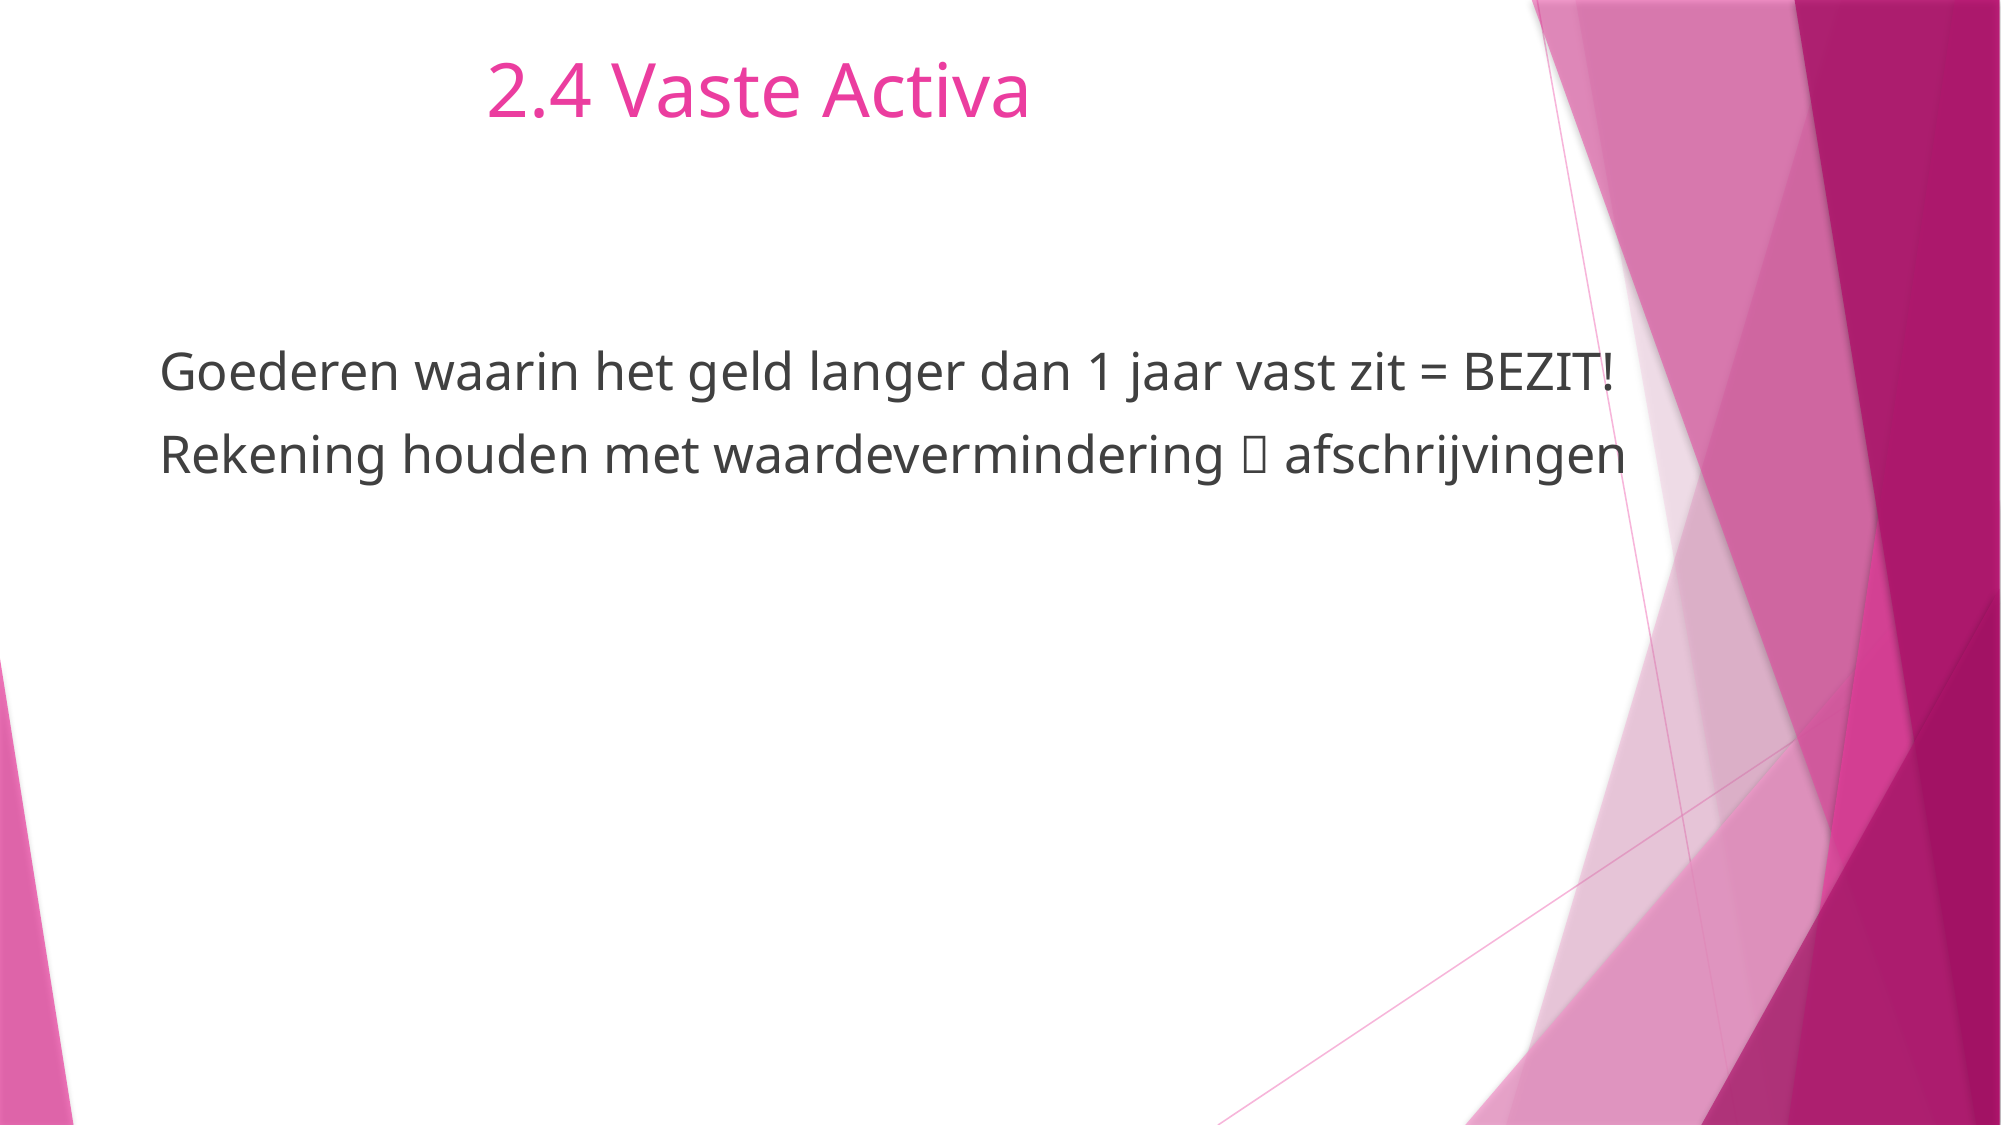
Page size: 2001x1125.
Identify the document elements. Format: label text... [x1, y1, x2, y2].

list Goederen waarin het geld langer dan 1 jaar vast zit = BEZIT! Rekening houden met waardevermindering  afschrijvingen [144, 331, 1750, 1006]
title 2.4 Vaste Activa [471, 35, 1750, 275]
